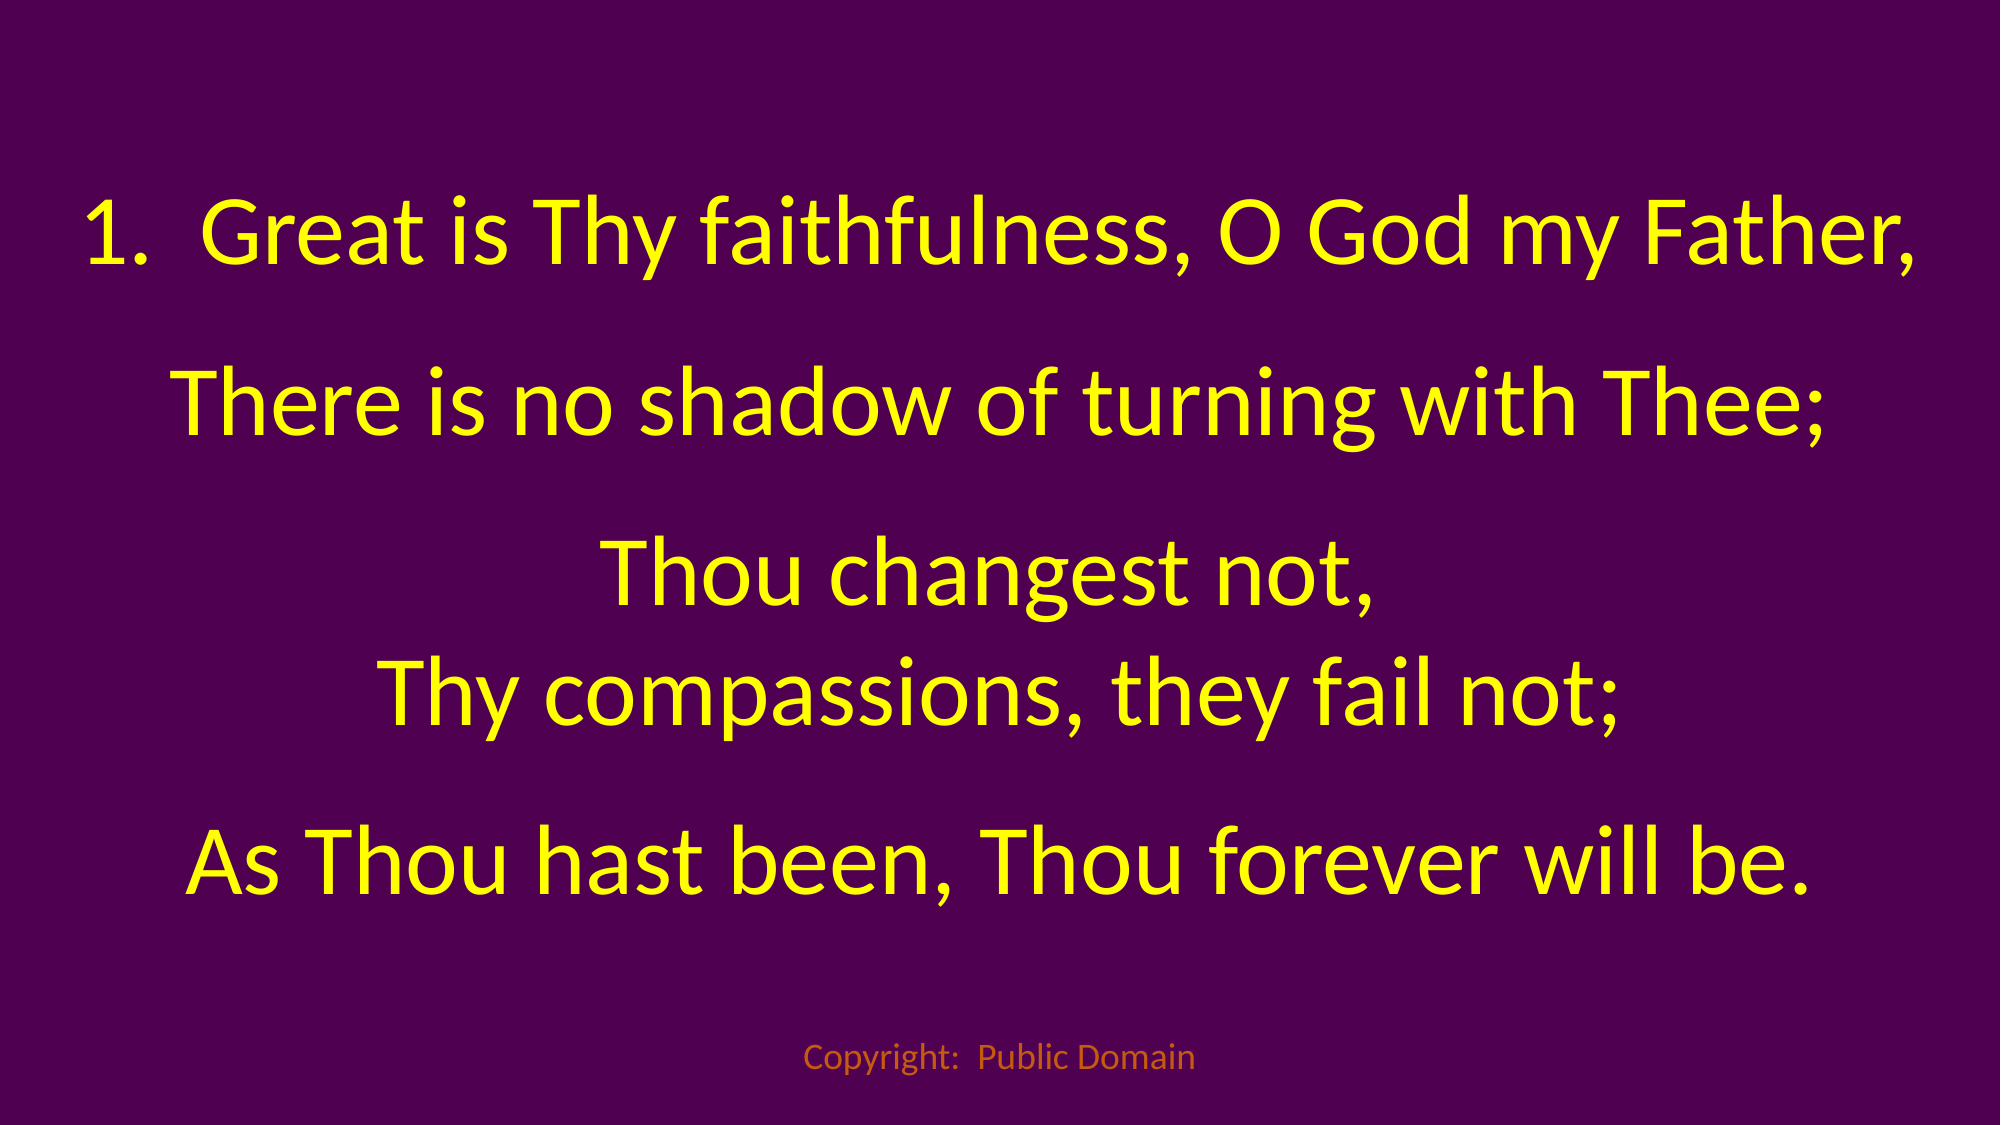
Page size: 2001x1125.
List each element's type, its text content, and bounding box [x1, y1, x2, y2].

text_box 1. Great is Thy faithfulness, O God my Father, There is no shadow of turning with Thee; Thou changest not, Thy compassions, they fail not; As Thou hast been, Thou forever will be. [0, 157, 2000, 923]
text_box Copyright: Public Domain [26, 1024, 1973, 1085]
